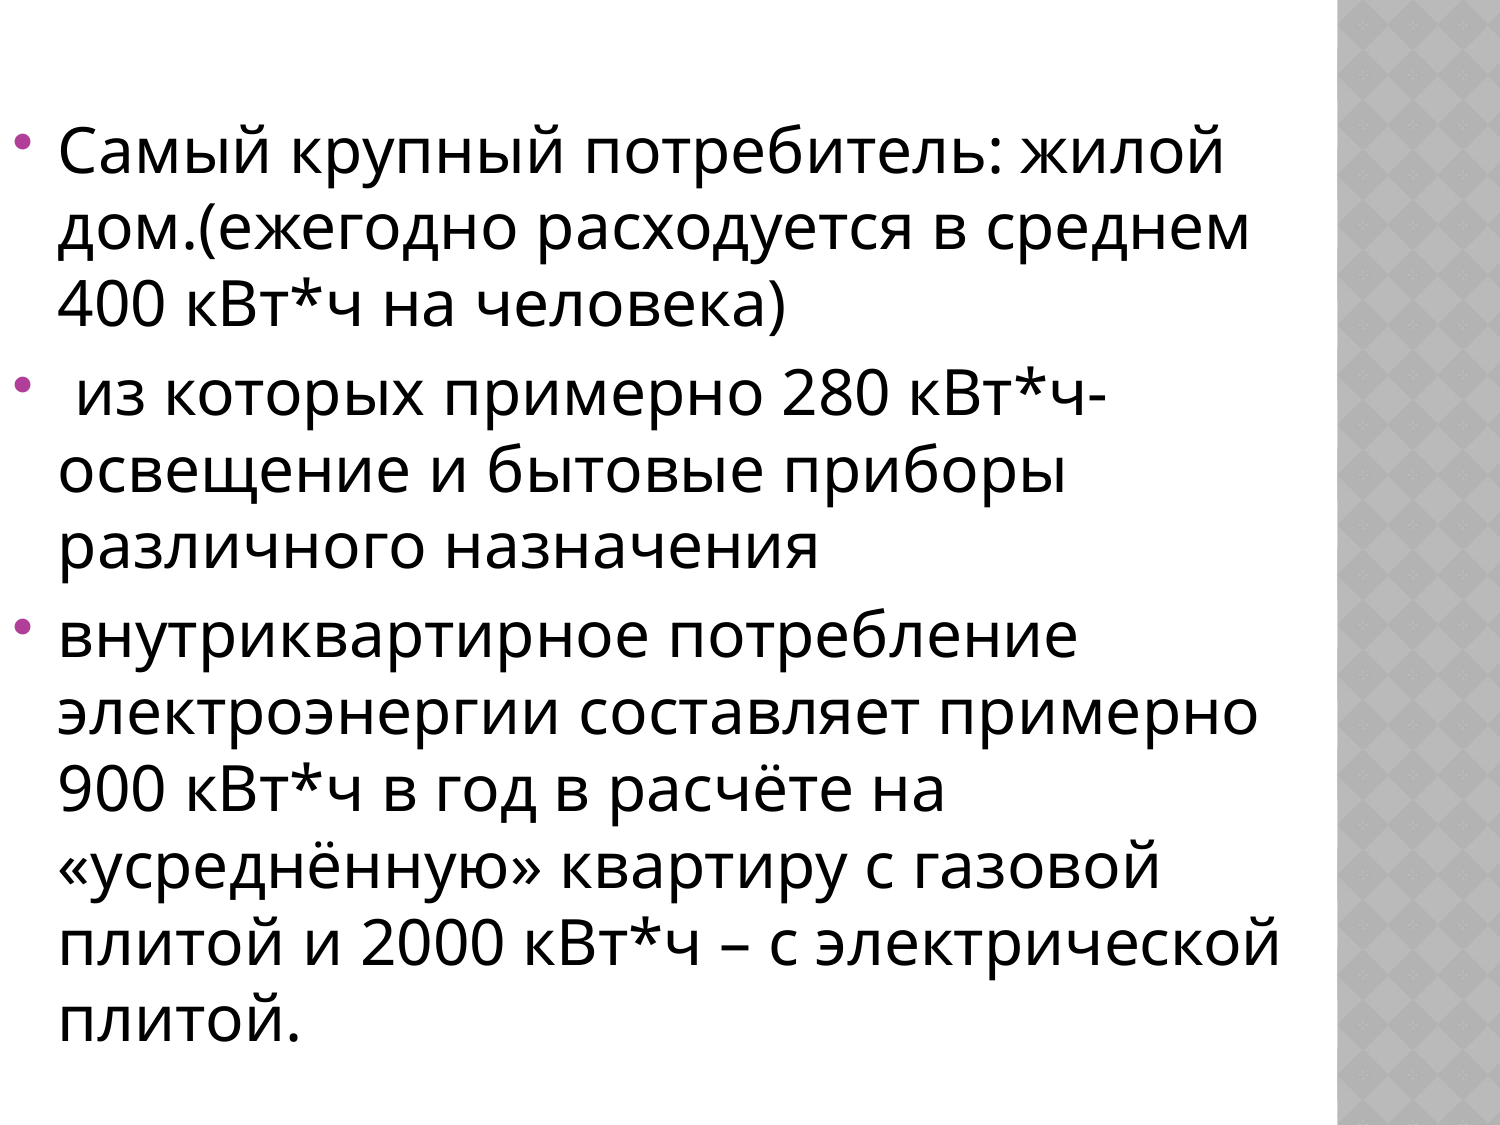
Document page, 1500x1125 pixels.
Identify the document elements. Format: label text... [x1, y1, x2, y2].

table_cell 3 [1337, 0, 1500, 1125]
list Самый крупный потребитель: жилой дом.(ежегодно расходуется в среднем 400 кВт*ч на человека) из которых примерно 280 кВт*ч-освещение и бытовые приборы различного назначения внутриквартирное потребление электроэнергии составляет примерно 900 кВт*ч в год в расчёте на «усреднённую» квартиру с газовой плитой и 2000 кВт*ч – с электрической плитой. [0, 101, 1329, 1068]
